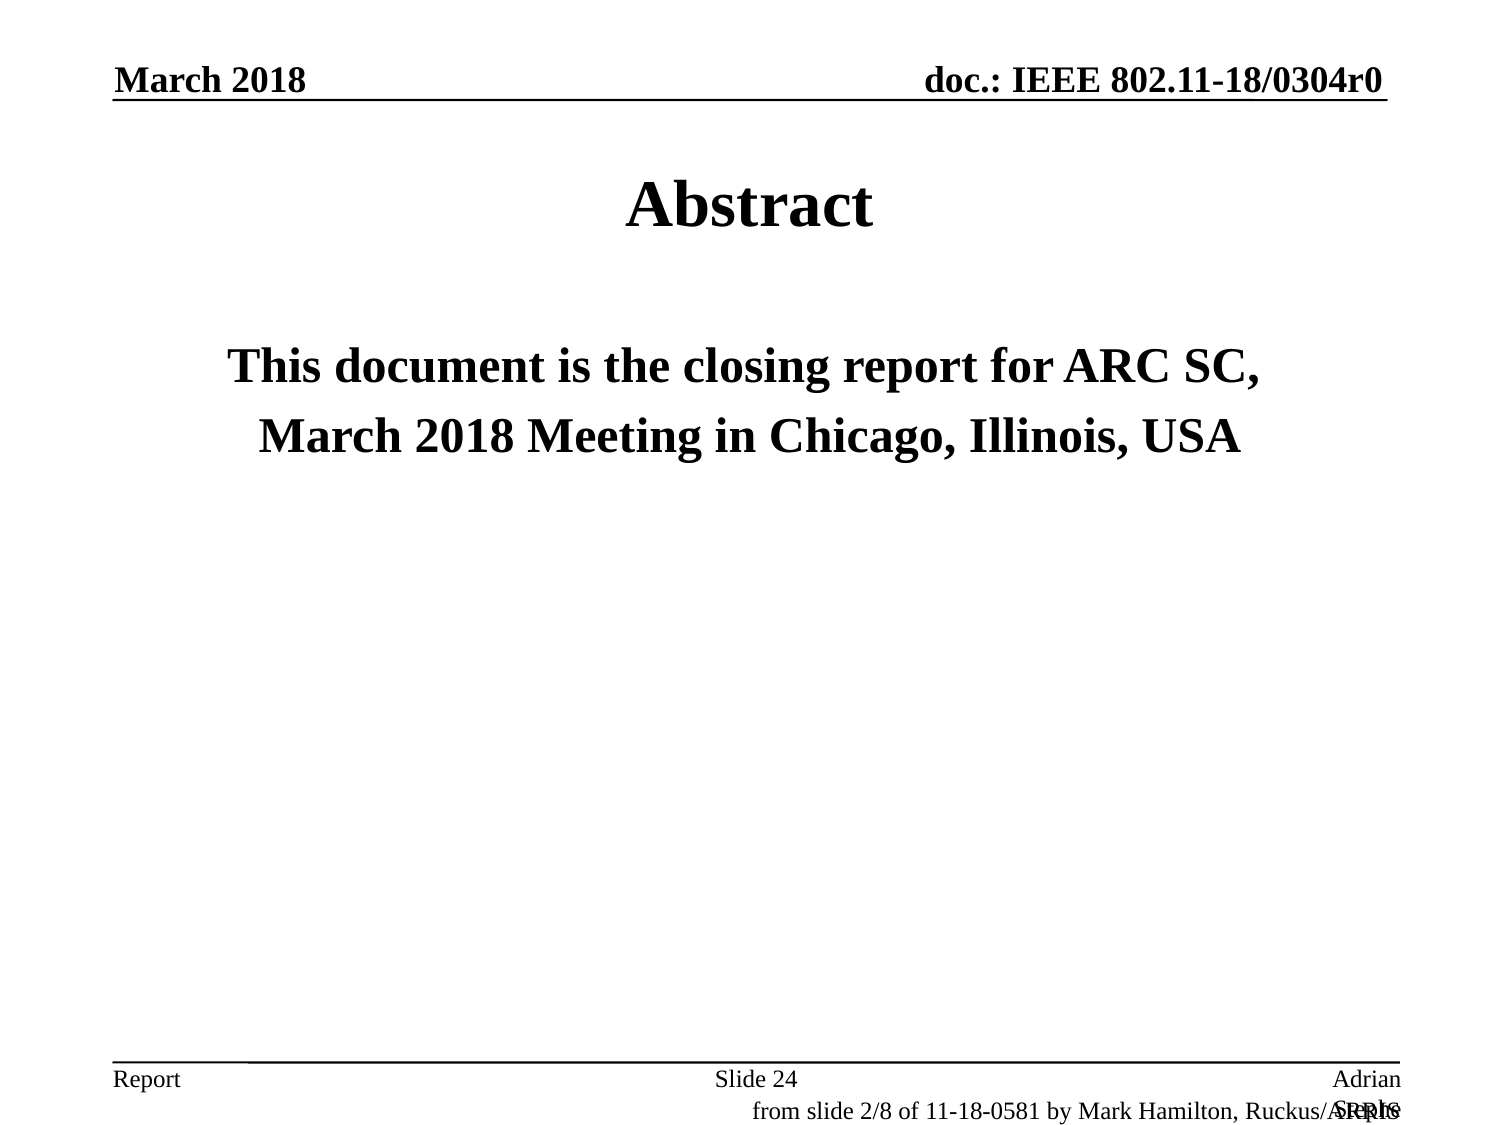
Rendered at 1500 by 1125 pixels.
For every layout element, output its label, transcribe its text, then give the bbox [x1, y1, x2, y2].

footer Adrian Stephens, Intel Corporation [1324, 1061, 1402, 1093]
slide_number Slide 24 [711, 1061, 801, 1093]
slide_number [114, 54, 374, 101]
title Abstract [112, 112, 1388, 288]
list This document is the closing report for ARC SC, March 2018 Meeting in Chicago, Illinois, USA [112, 324, 1388, 1000]
text_box from slide 2/8 of 11-18-0581 by Mark Hamilton, Ruckus/ARRIS [343, 1087, 1417, 1125]
